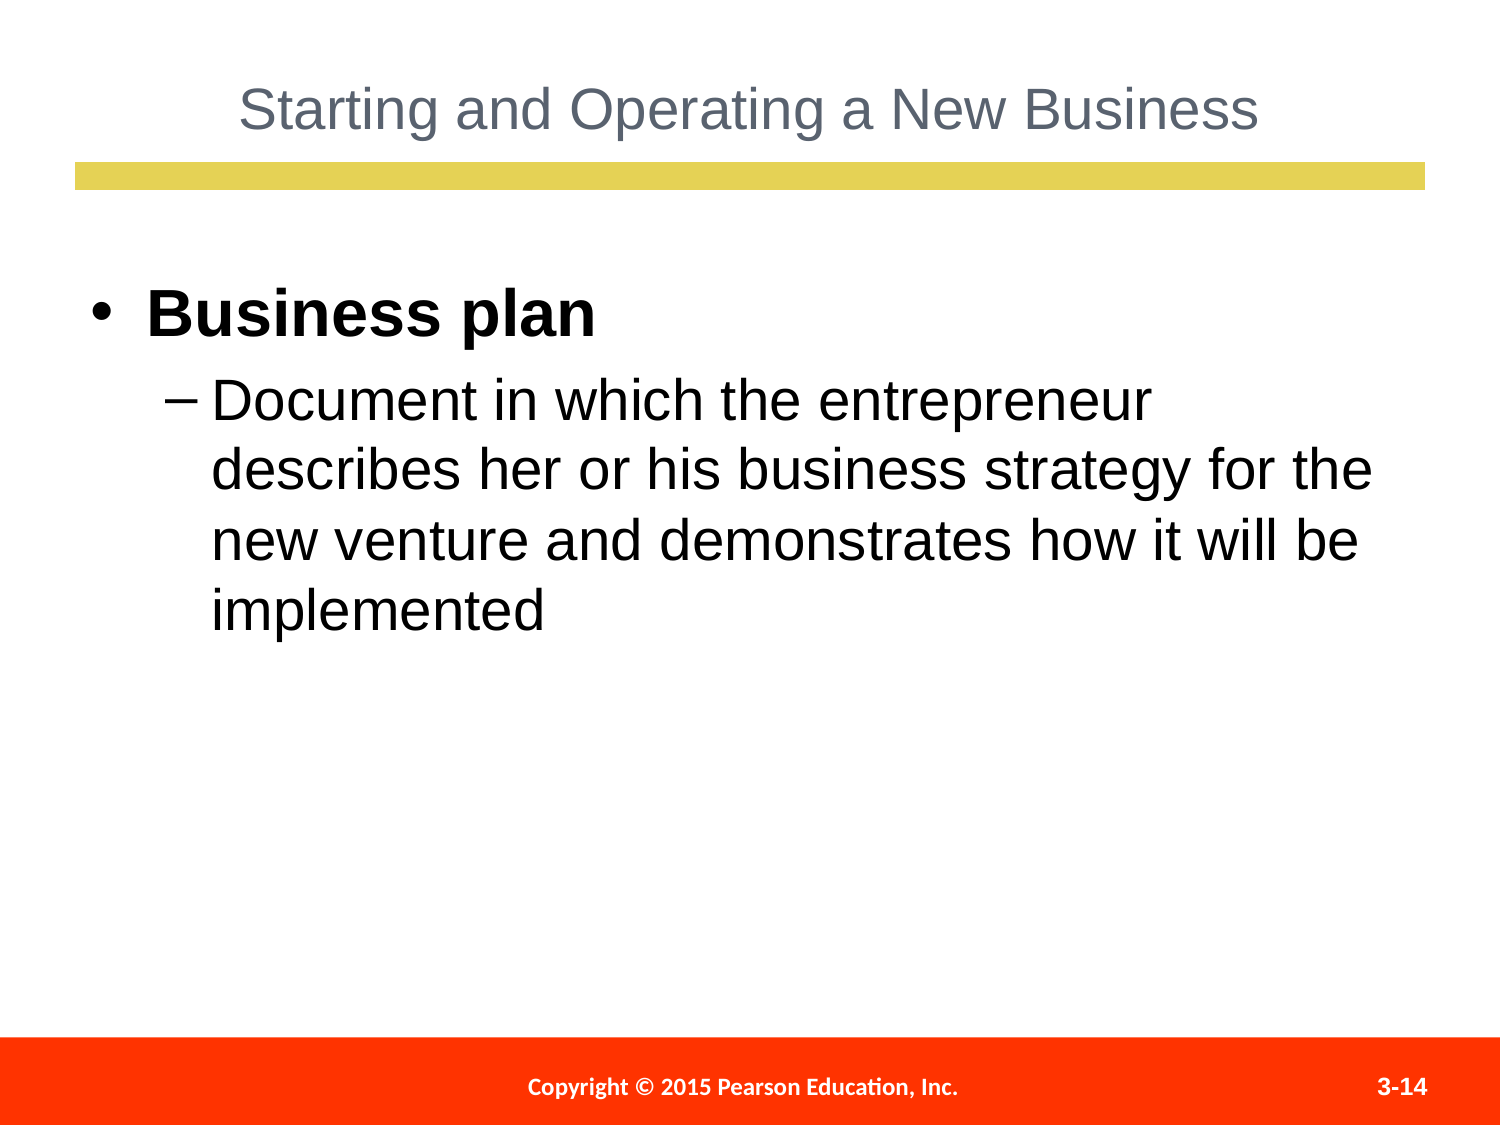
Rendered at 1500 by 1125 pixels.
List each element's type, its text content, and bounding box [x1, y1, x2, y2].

list Business plan Document in which the entrepreneur describes her or his business strategy for the new venture and demonstrates how it will be implemented [74, 262, 1426, 1006]
title Starting and Operating a New Business [74, 12, 1426, 201]
